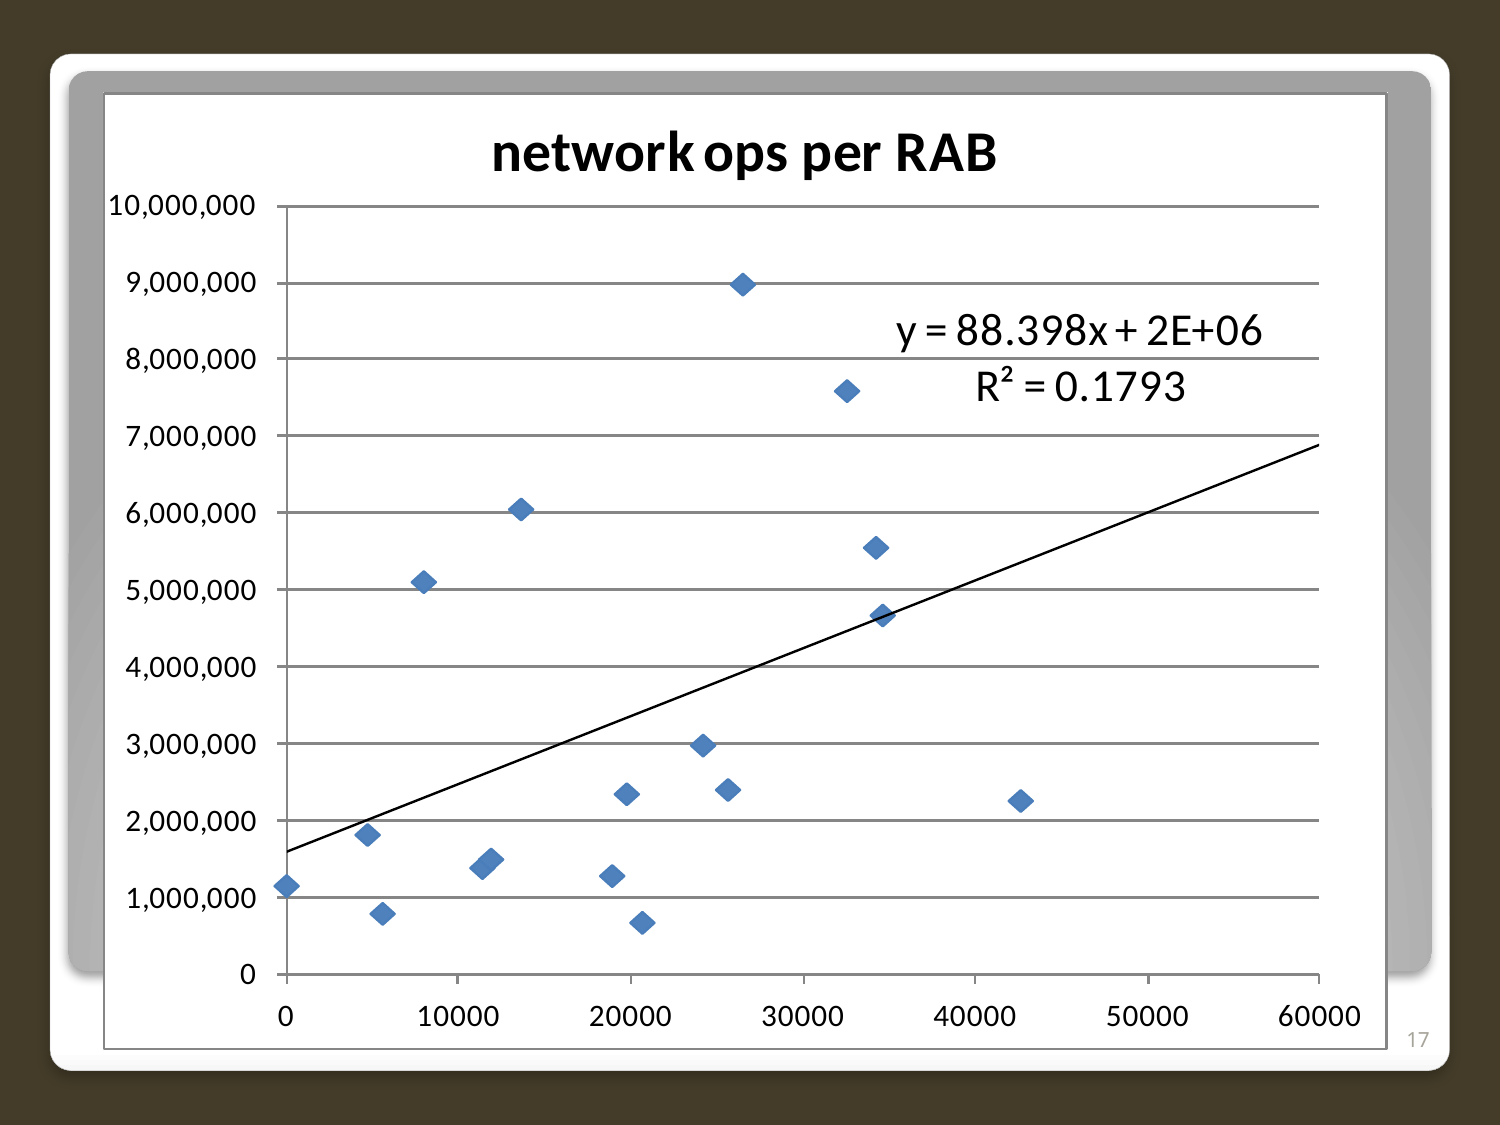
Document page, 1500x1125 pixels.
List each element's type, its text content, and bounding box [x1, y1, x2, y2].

picture [100, 89, 1389, 1051]
slide_number 17 [1388, 1002, 1445, 1063]
